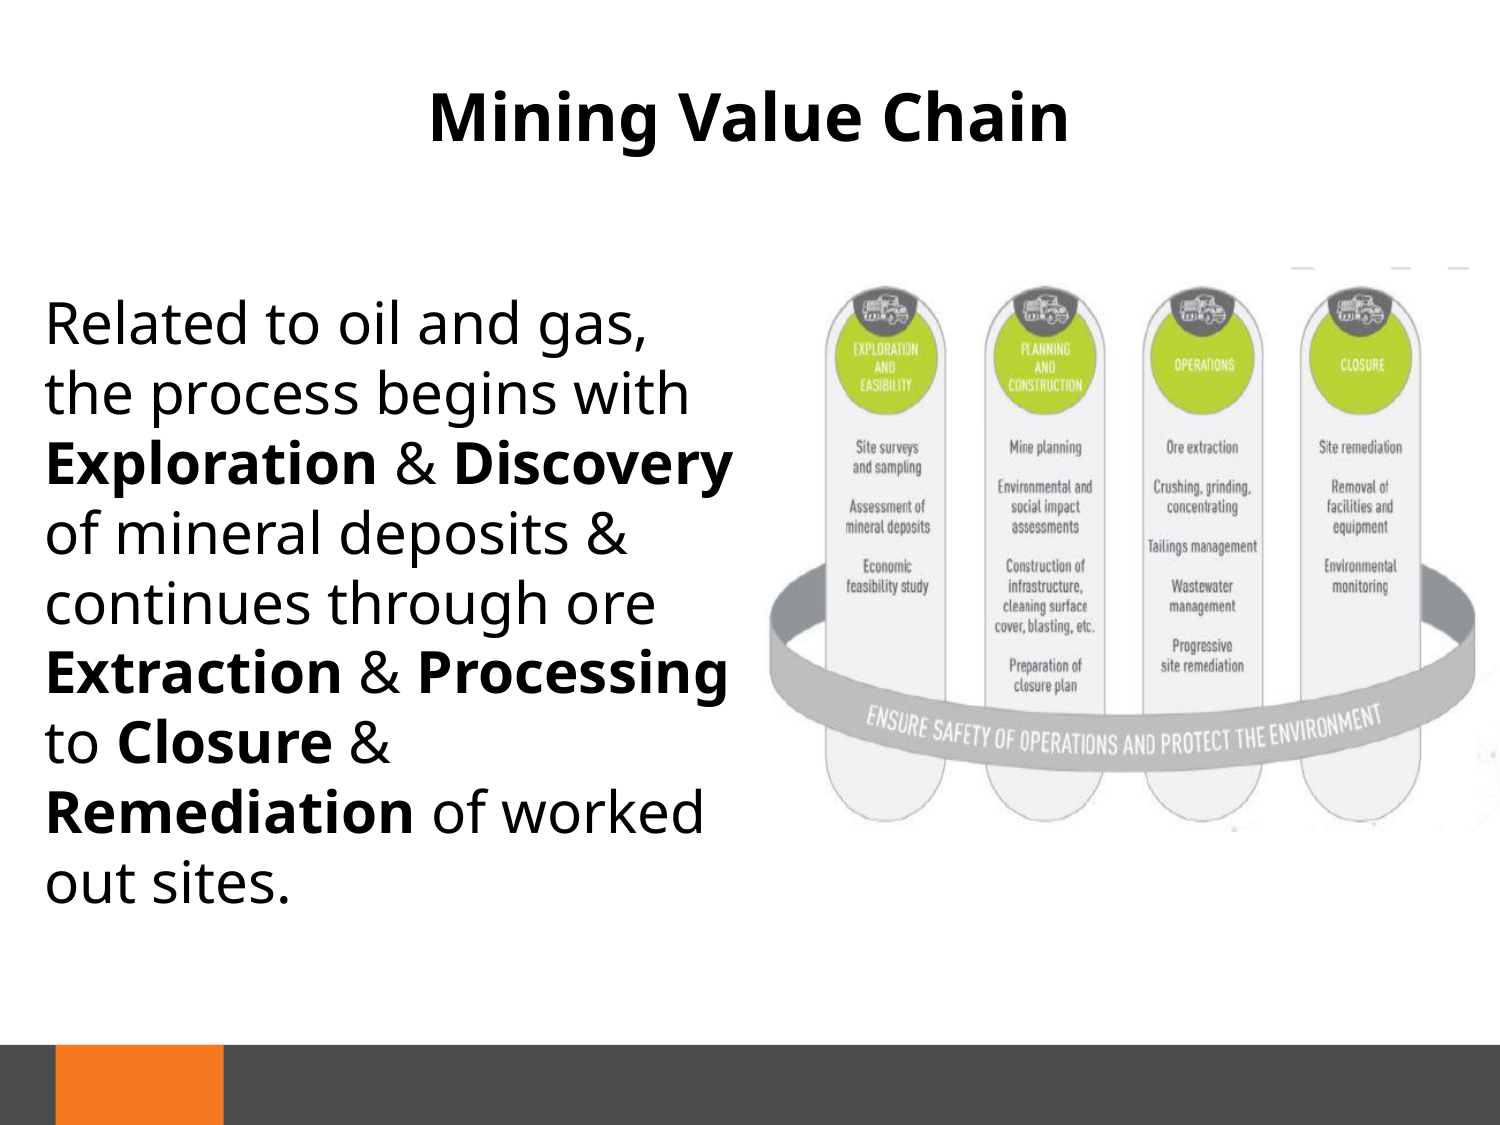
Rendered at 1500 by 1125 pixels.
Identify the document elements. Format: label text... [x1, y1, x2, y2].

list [761, 266, 1500, 832]
list Related to oil and gas, the process begins with Exploration & Discovery of mineral deposits & continues through ore Extraction & Processing to Closure & Remediation of worked out sites. [29, 278, 762, 1014]
title Mining Value Chain [75, 45, 1425, 185]
